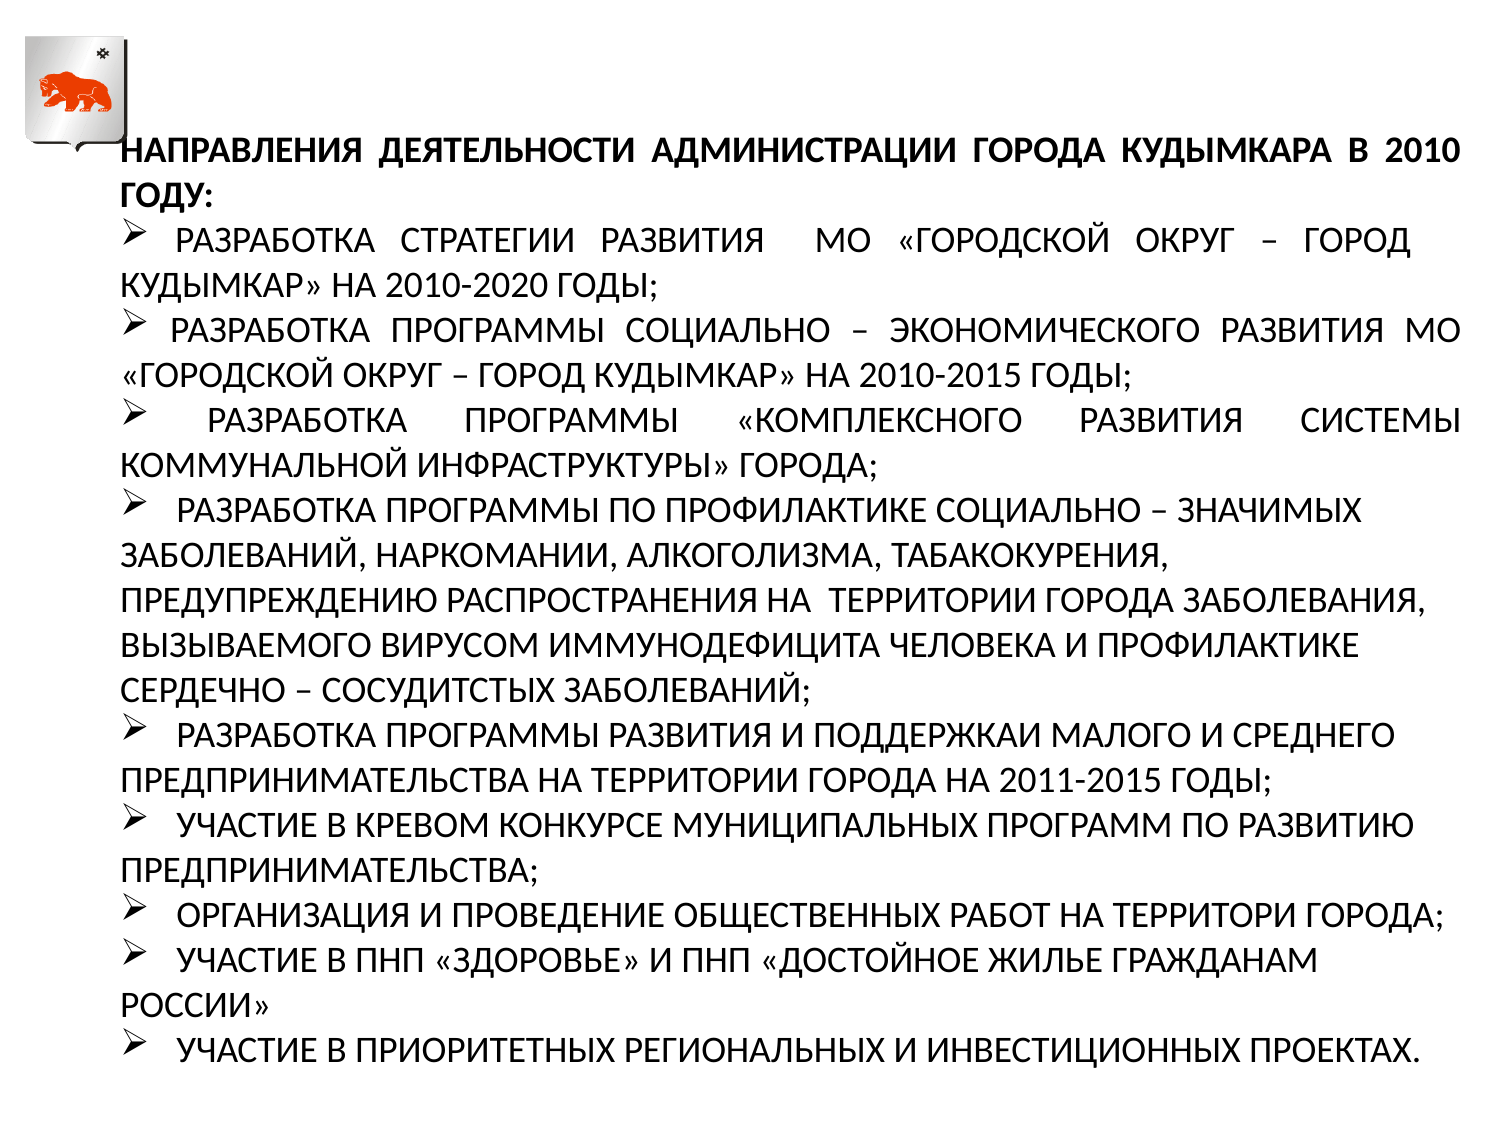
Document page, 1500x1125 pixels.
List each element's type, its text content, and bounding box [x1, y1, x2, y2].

picture [23, 34, 130, 153]
text_box НАПРАВЛЕНИЯ ДЕЯТЕЛЬНОСТИ АДМИНИСТРАЦИИ ГОРОДА КУДЫМКАРА В 2010 ГОДУ: РАЗРАБОТКА СТРАТЕГИИ РАЗВИТИЯ МО «ГОРОДСКОЙ ОКРУГ – ГОРОД КУДЫМКАР» НА 2010-2020 ГОДЫ; РАЗРАБОТКА ПРОГРАММЫ СОЦИАЛЬНО – ЭКОНОМИЧЕСКОГО РАЗВИТИЯ МО «ГОРОДСКОЙ ОКРУГ – ГОРОД КУДЫМКАР» НА 2010-2015 ГОДЫ; РАЗРАБОТКА ПРОГРАММЫ «КОМПЛЕКСНОГО РАЗВИТИЯ СИСТЕМЫ КОММУНАЛЬНОЙ ИНФРАСТРУКТУРЫ» ГОРОДА; РАЗРАБОТКА ПРОГРАММЫ ПО ПРОФИЛАКТИКЕ СОЦИАЛЬНО – ЗНАЧИМЫХ ЗАБОЛЕВАНИЙ, НАРКОМАНИИ, АЛКОГОЛИЗМА, ТАБАКОКУРЕНИЯ, ПРЕДУПРЕЖДЕНИЮ РАСПРОСТРАНЕНИЯ НА ТЕРРИТОРИИ ГОРОДА ЗАБОЛЕВАНИЯ, ВЫЗЫВАЕМОГО ВИРУСОМ ИММУНОДЕФИЦИТА ЧЕЛОВЕКА И ПРОФИЛАКТИКЕ СЕРДЕЧНО – СОСУДИТСТЫХ ЗАБОЛЕВАНИЙ; РАЗРАБОТКА ПРОГРАММЫ РАЗВИТИЯ И ПОДДЕРЖКАИ МАЛОГО И СРЕДНЕГО ПРЕДПРИНИМАТЕЛЬСТВА НА ТЕРРИТОРИИ ГОРОДА НА 2011-2015 ГОДЫ; УЧАСТИЕ В КРЕВОМ КОНКУРСЕ МУНИЦИПАЛЬНЫХ ПРОГРАММ ПО РАЗВИТИЮ ПРЕДПРИНИМАТЕЛЬСТВА; ОРГАНИЗАЦИЯ И ПРОВЕДЕНИЕ ОБЩЕСТВЕННЫХ РАБОТ НА ТЕРРИТОРИ ГОРОДА; УЧАСТИЕ В ПНП «ЗДОРОВЬЕ» И ПНП «ДОСТОЙНОЕ ЖИЛЬЕ ГРАЖДАНАМ РОССИИ» УЧАСТИЕ В ПРИОРИТЕТНЫХ РЕГИОНАЛЬНЫХ И ИНВЕСТИЦИОННЫХ ПРОЕКТАХ. [105, 117, 1477, 1122]
